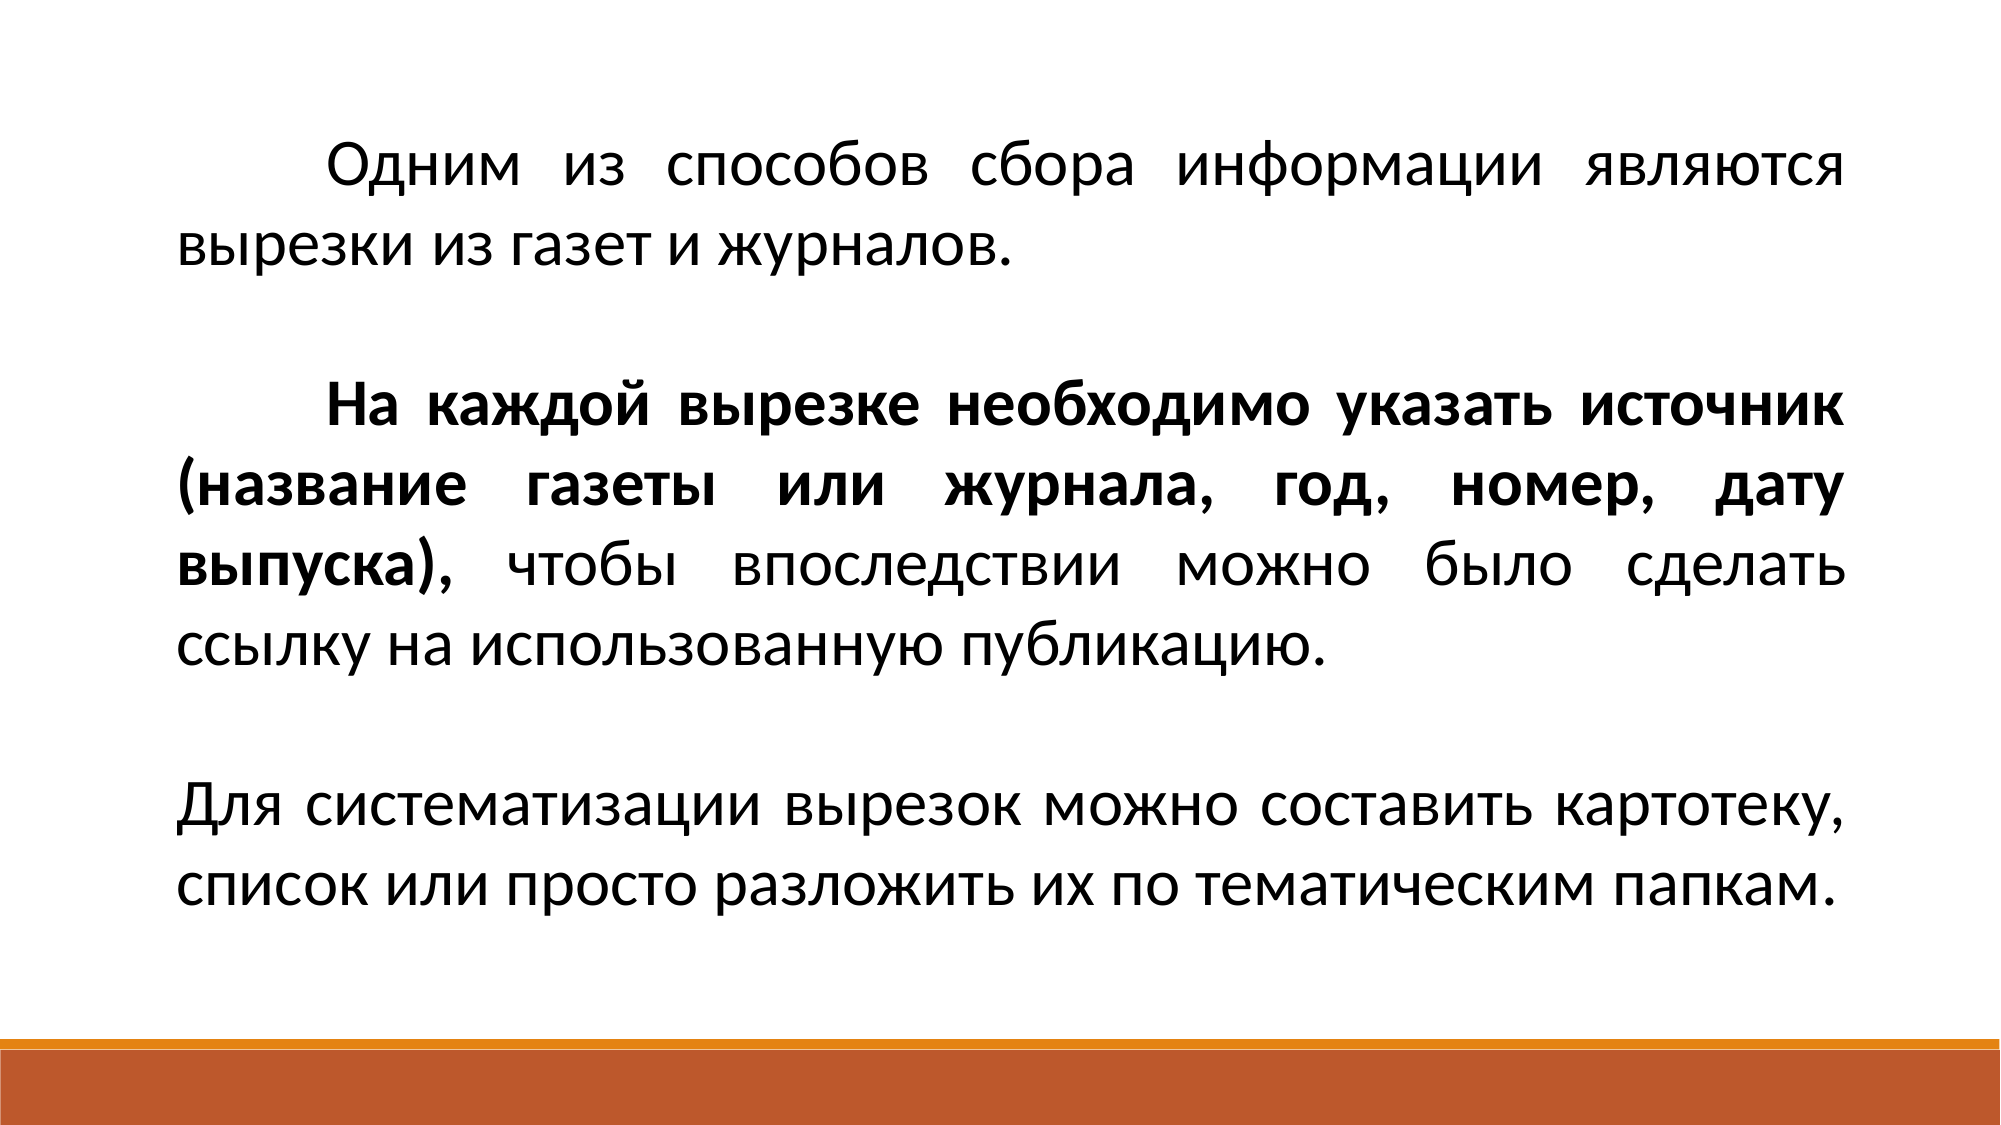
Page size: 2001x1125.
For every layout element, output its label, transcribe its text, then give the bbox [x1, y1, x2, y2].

text_box Одним из способов сбора информации являются вырезки из газет и журналов. На каждой вырезке необходимо указать источник (название газеты или журнала, год, номер, дату выпуска), чтобы впоследствии можно было сделать ссылку на использованную публикацию. Для систематизации вырезок можно составить картотеку, список или просто разложить их по тематическим папкам. [161, 111, 1862, 927]
